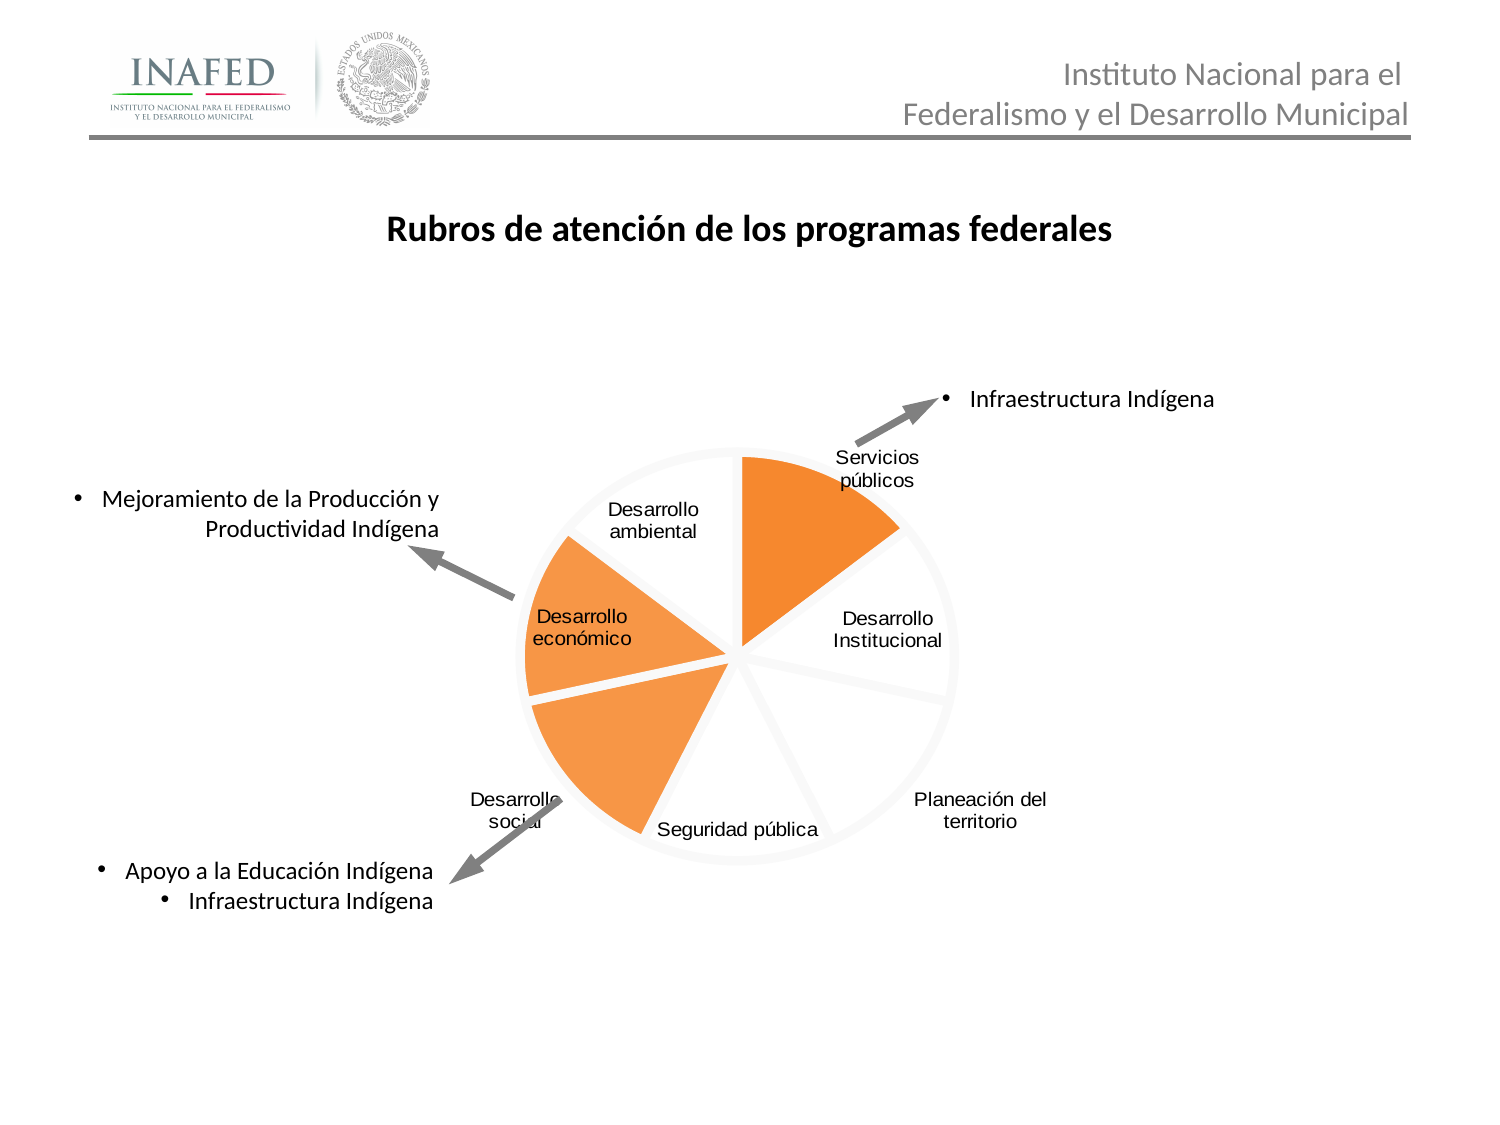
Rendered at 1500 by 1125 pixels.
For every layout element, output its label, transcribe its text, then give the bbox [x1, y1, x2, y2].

text_box Rubros de atención de los programas federales [88, 196, 1412, 257]
picture [110, 30, 430, 128]
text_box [855, 397, 940, 445]
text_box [448, 798, 562, 885]
text_box Apoyo a la Educación Indígena Infraestructura Indígena [21, 850, 451, 919]
text_box Infraestructura Indígena [925, 363, 1354, 432]
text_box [407, 545, 514, 599]
chart [383, 420, 1134, 871]
text_box Mejoramiento de la Producción y Productividad Indígena [27, 478, 378, 547]
